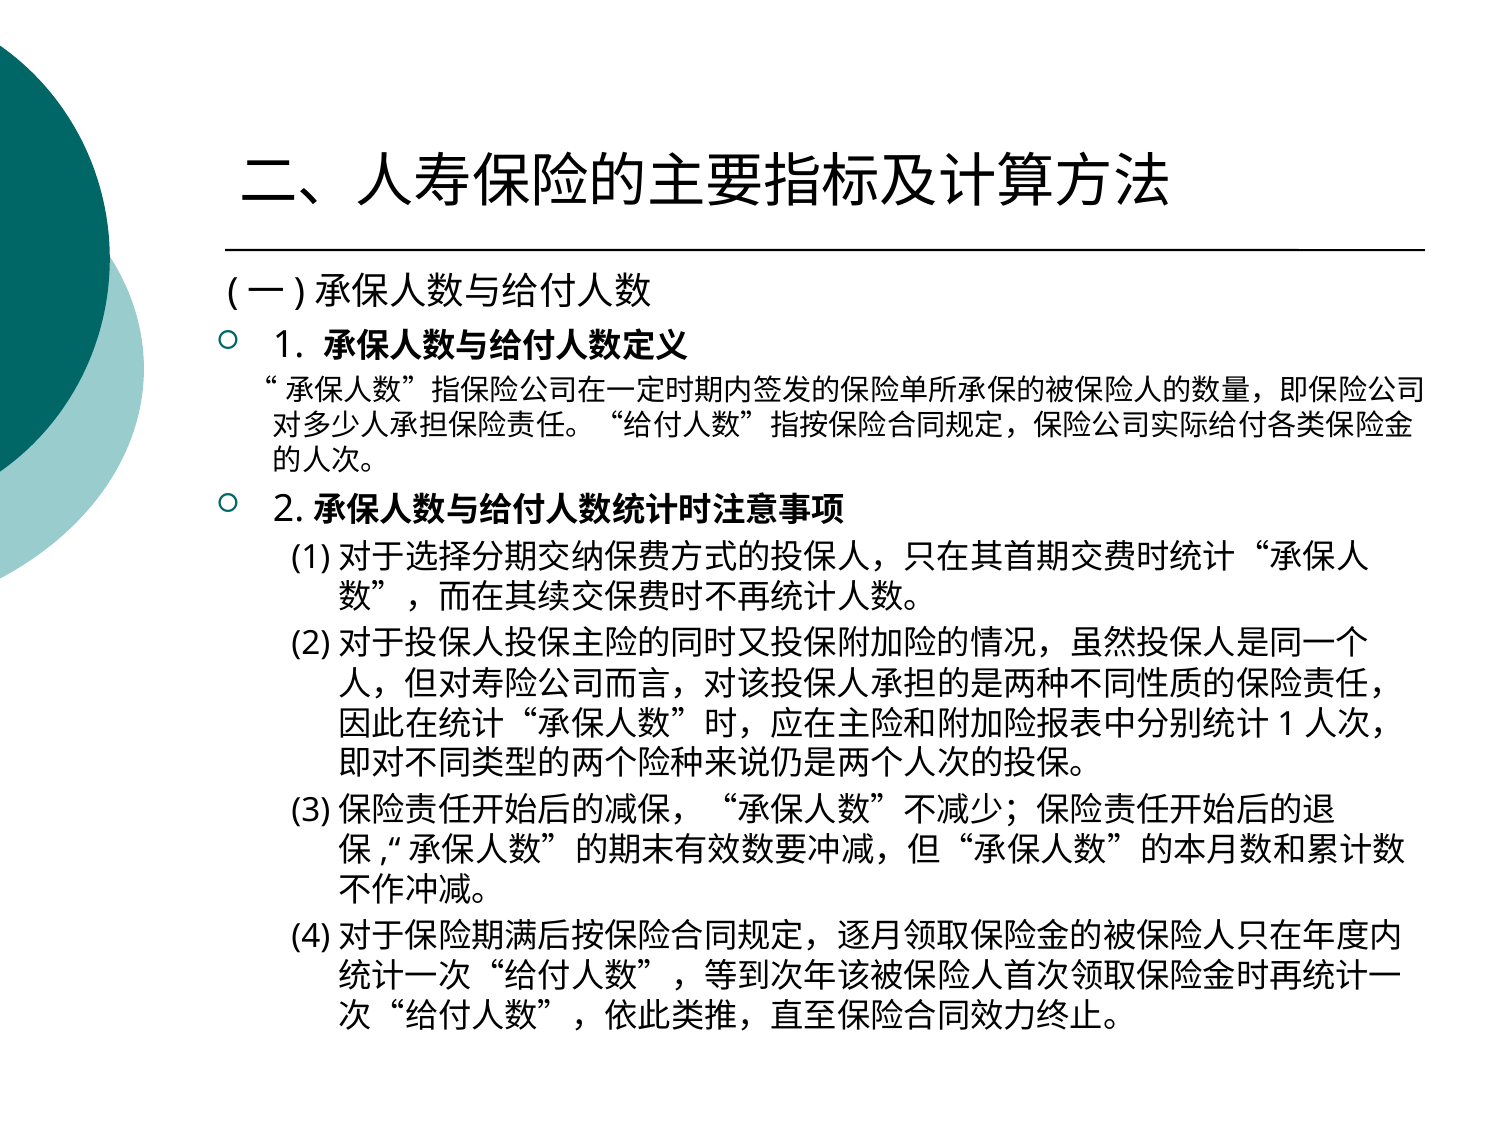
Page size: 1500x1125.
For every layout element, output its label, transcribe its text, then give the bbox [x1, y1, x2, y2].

text_box 二、人寿保险的主要指标及计算方法 [224, 145, 1425, 220]
text_box (一)承保人数与给付人数 1. 承保人数与给付人数定义 “承保人数”指保险公司在一定时期内签发的保险单所承保的被保险人的数量，即保险公司对多少人承担保险责任。“给付人数”指按保险合同规定，保险公司实际给付各类保险金的人次。 2.承保人数与给付人数统计时注意事项 (1)对于选择分期交纳保费方式的投保人，只在其首期交费时统计“承保人数”，而在其续交保费时不再统计人数。 (2)对于投保人投保主险的同时又投保附加险的情况，虽然投保人是同一个人，但对寿险公司而言，对该投保人承担的是两种不同性质的保险责任，因此在统计“承保人数”时，应在主险和附加险报表中分别统计1人次，即对不同类型的两个险种来说仍是两个人次的投保。 (3)保险责任开始后的减保，“承保人数”不减少；保险责任开始后的退保,“承保人数”的期末有效数要冲减，但“承保人数”的本月数和累计数不作冲减。 (4)对于保险期满后按保险合同规定，逐月领取保险金的被保险人只在年度内统计一次“给付人数”，等到次年该被保险人首次领取保险金时再统计一次“给付人数”，依此类推，直至保险合同效力终止。 [201, 255, 1448, 1047]
